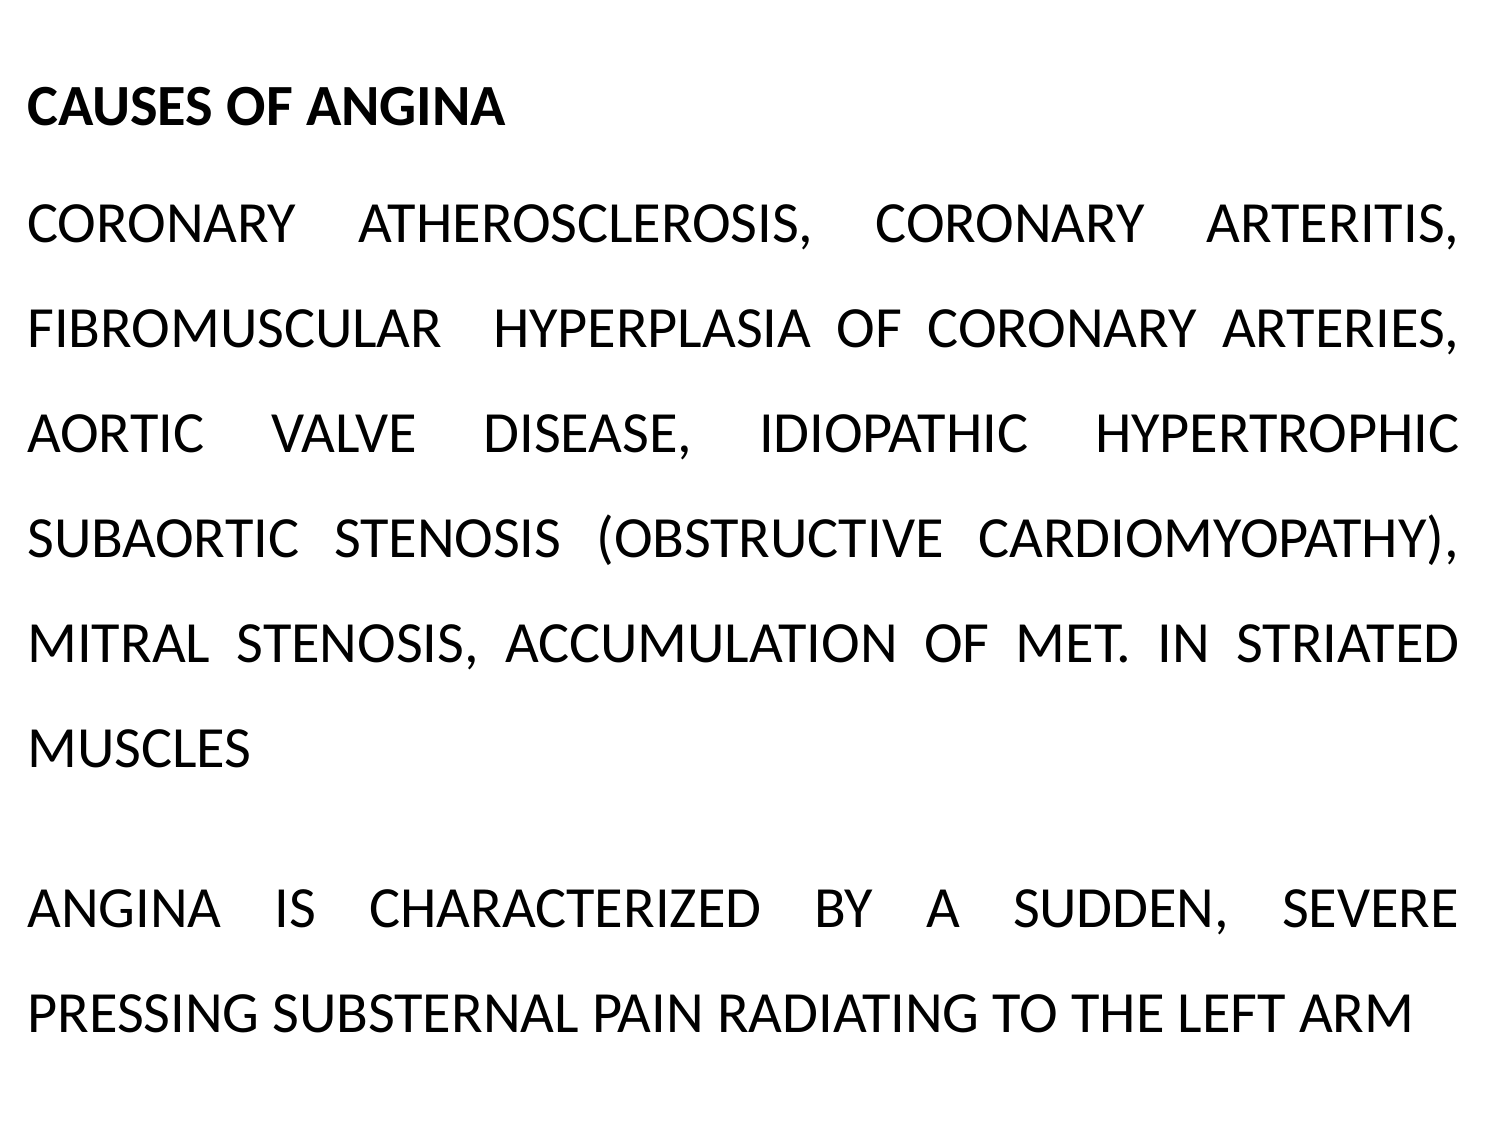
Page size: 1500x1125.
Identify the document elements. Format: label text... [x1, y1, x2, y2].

list CAUSES OF ANGINA CORONARY ATHEROSCLEROSIS, CORONARY ARTERITIS, FIBROMUSCULAR HYPERPLASIA OF CORONARY ARTERIES, AORTIC VALVE DISEASE, IDIOPATHIC HYPERTROPHIC SUBAORTIC STENOSIS (OBSTRUCTIVE CARDIOMYOPATHY), MITRAL STENOSIS, ACCUMULATION OF MET. IN STRIATED MUSCLES ANGINA IS CHARACTERIZED BY A SUDDEN, SEVERE PRESSING SUBSTERNAL PAIN RADIATING TO THE LEFT ARM [12, 24, 1475, 1088]
